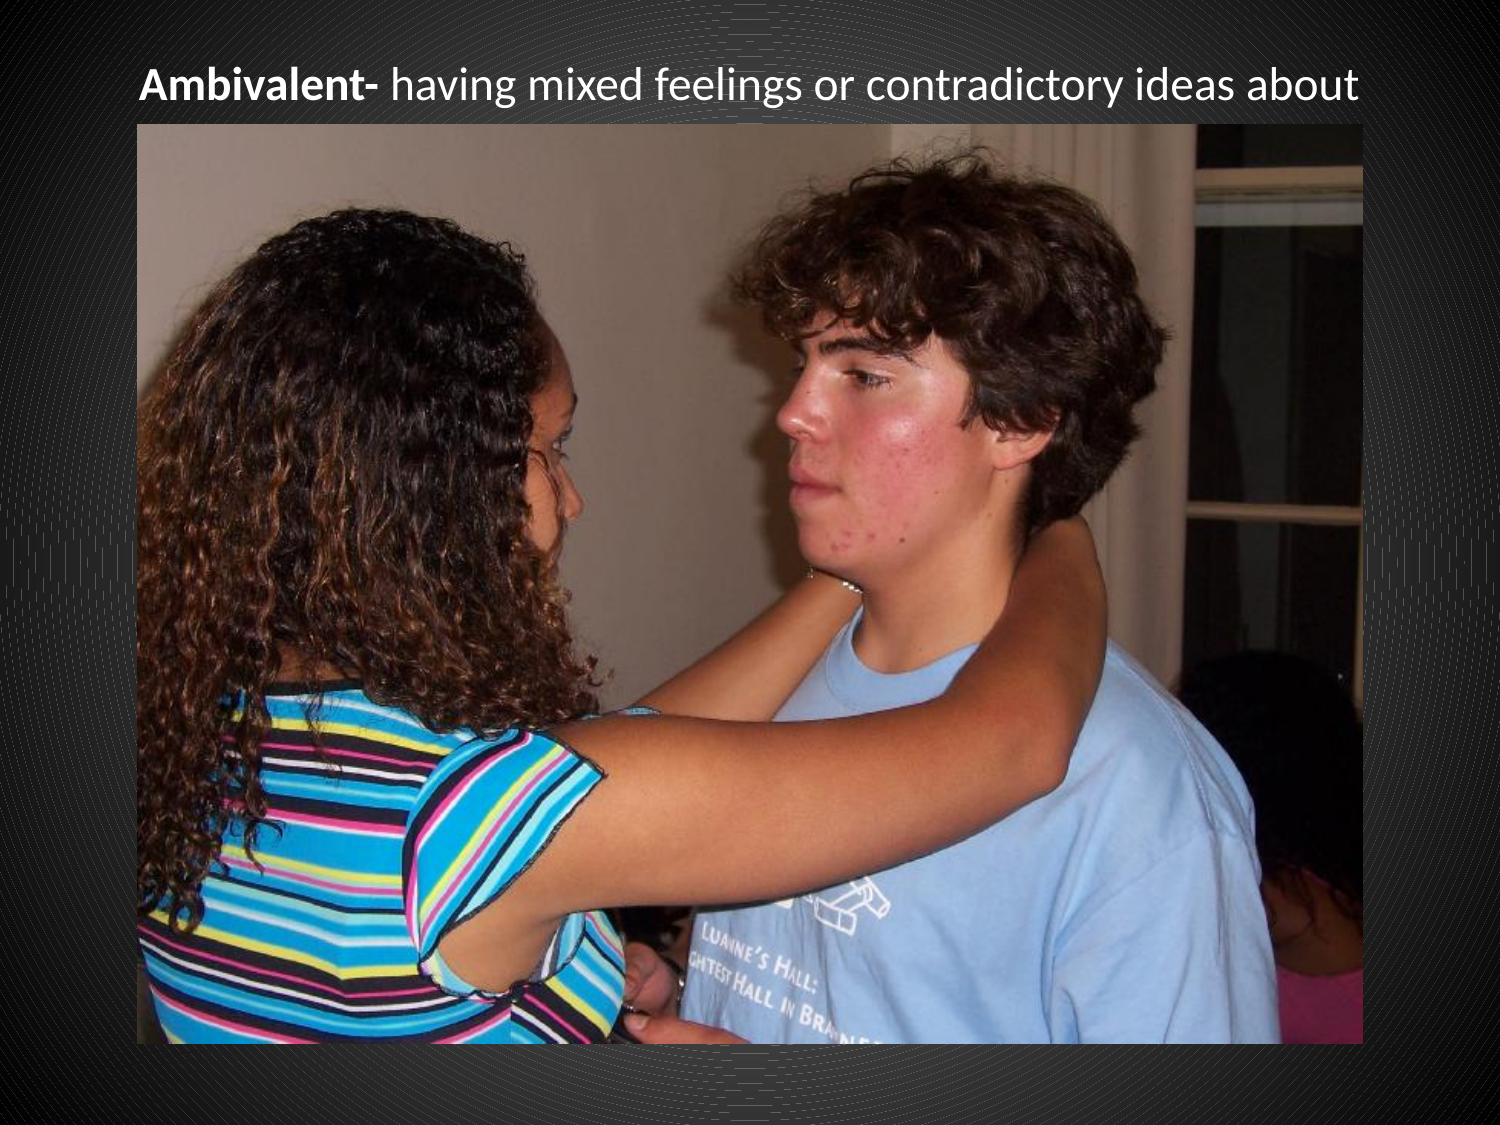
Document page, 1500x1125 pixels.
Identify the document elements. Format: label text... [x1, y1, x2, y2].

picture [137, 124, 1363, 1044]
title Ambivalent- having mixed feelings or contradictory ideas about something or someone. [75, 45, 1425, 233]
